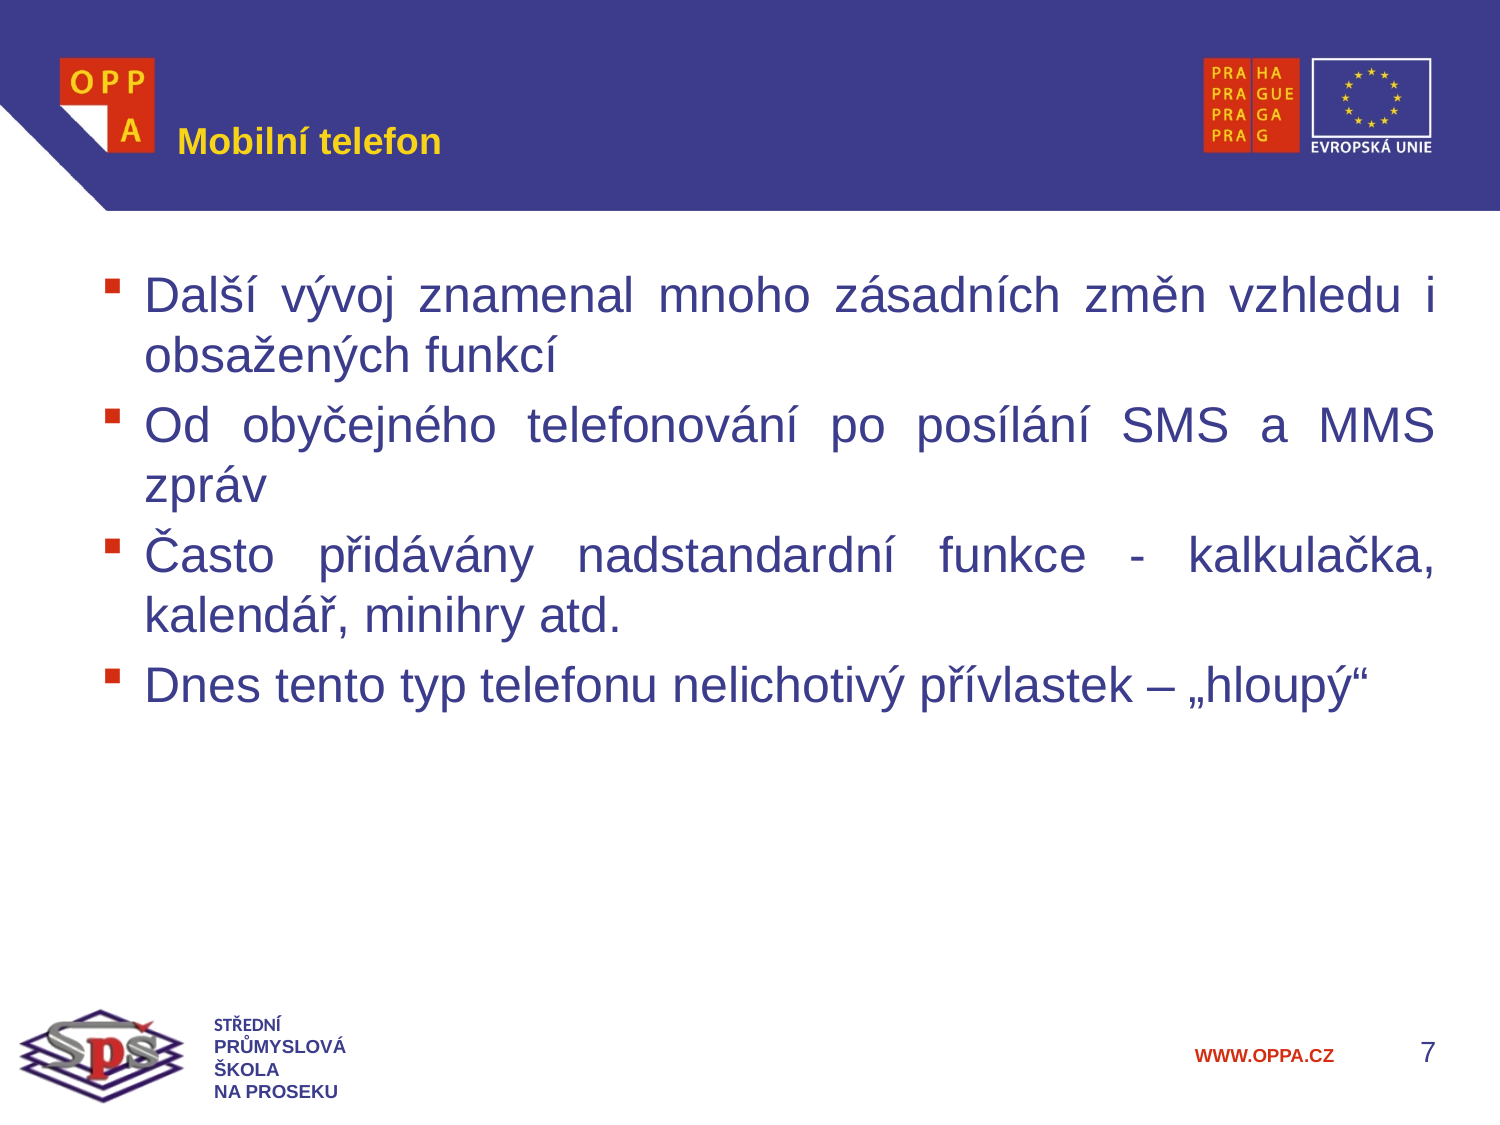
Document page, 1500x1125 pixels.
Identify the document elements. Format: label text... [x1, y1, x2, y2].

picture [19, 1001, 186, 1107]
picture [0, 0, 1500, 211]
slide_number 7 [1339, 1015, 1437, 1069]
text_box STŘEDNÍ PRŮMYSLOVÁ ŠKOLA NA PROSEKU [199, 1004, 509, 1110]
title Mobilní telefon [177, 38, 1137, 162]
list Další vývoj znamenal mnoho zásadních změn vzhledu i obsažených funkcí Od obyčejného telefonování po posílání SMS a MMS zpráv Často přidávány nadstandardní funkce - kalkulačka, kalendář, minihry atd. Dnes tento typ telefonu nelichotivý přívlastek – „hloupý“ [101, 262, 1437, 1005]
